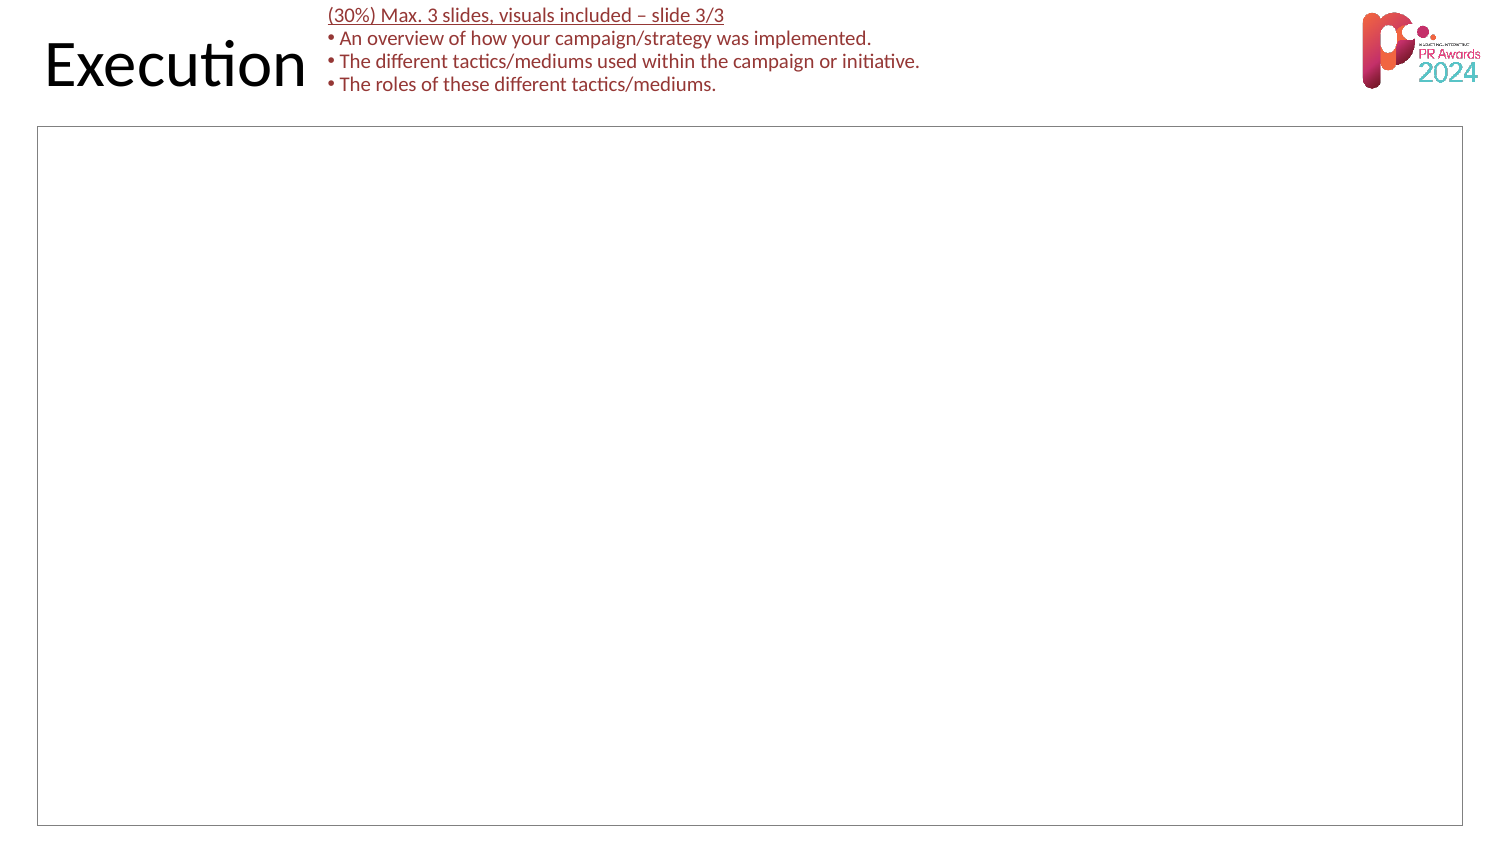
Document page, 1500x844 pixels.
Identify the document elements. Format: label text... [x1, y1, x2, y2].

text_box Execution [29, 15, 312, 103]
table_header [38, 127, 1462, 825]
text_box (30%) Max. 3 slides, visuals included – slide 3/3 An overview of how your campaign/strategy was implemented. The different tactics/mediums used within the campaign or initiative. The roles of these different tactics/mediums. [312, 0, 1353, 103]
picture [1353, 1, 1493, 101]
